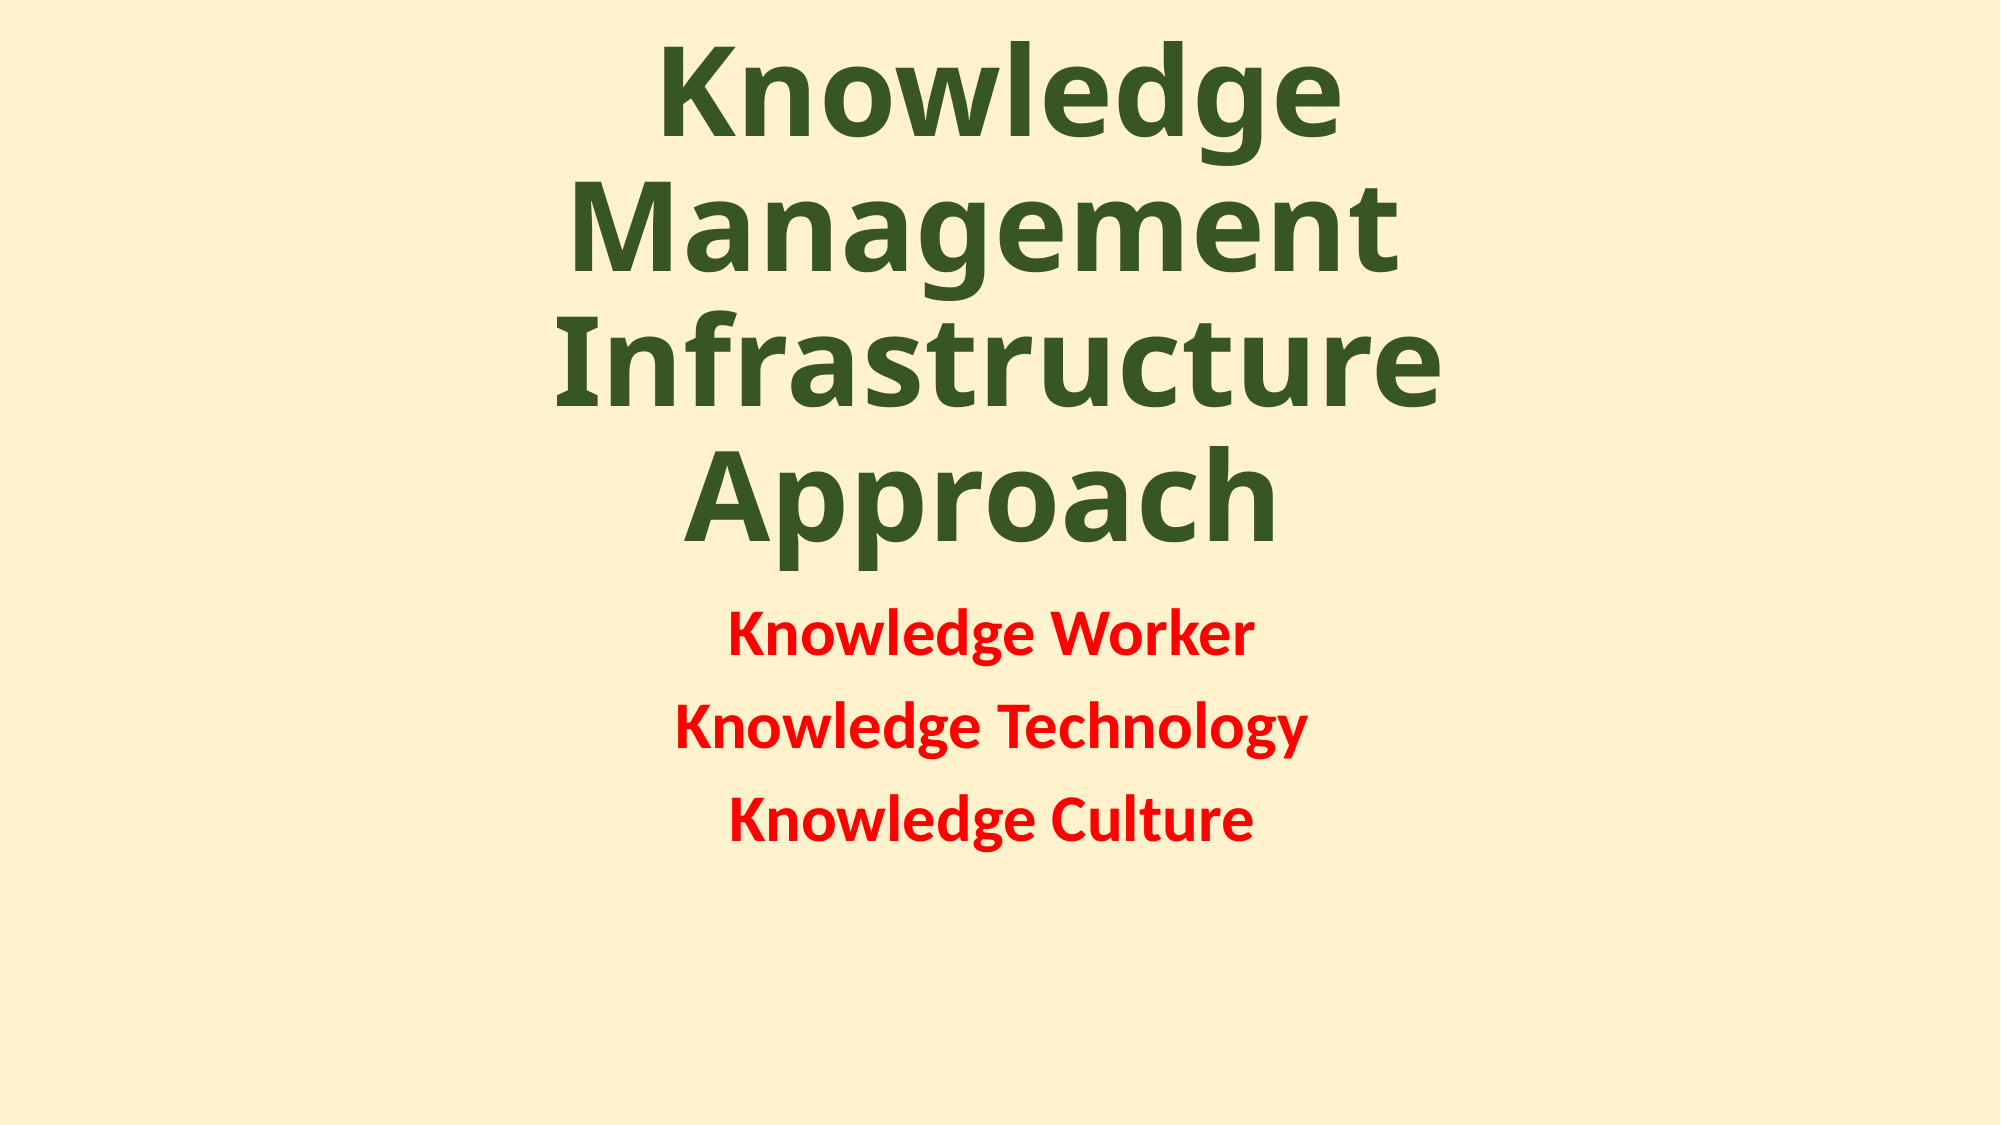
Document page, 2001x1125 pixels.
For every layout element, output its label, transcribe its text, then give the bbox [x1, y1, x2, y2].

subtitle Knowledge Worker Knowledge Technology Knowledge Culture [249, 590, 1750, 863]
title Knowledge Management Infrastructure Approach [249, 184, 1750, 576]
